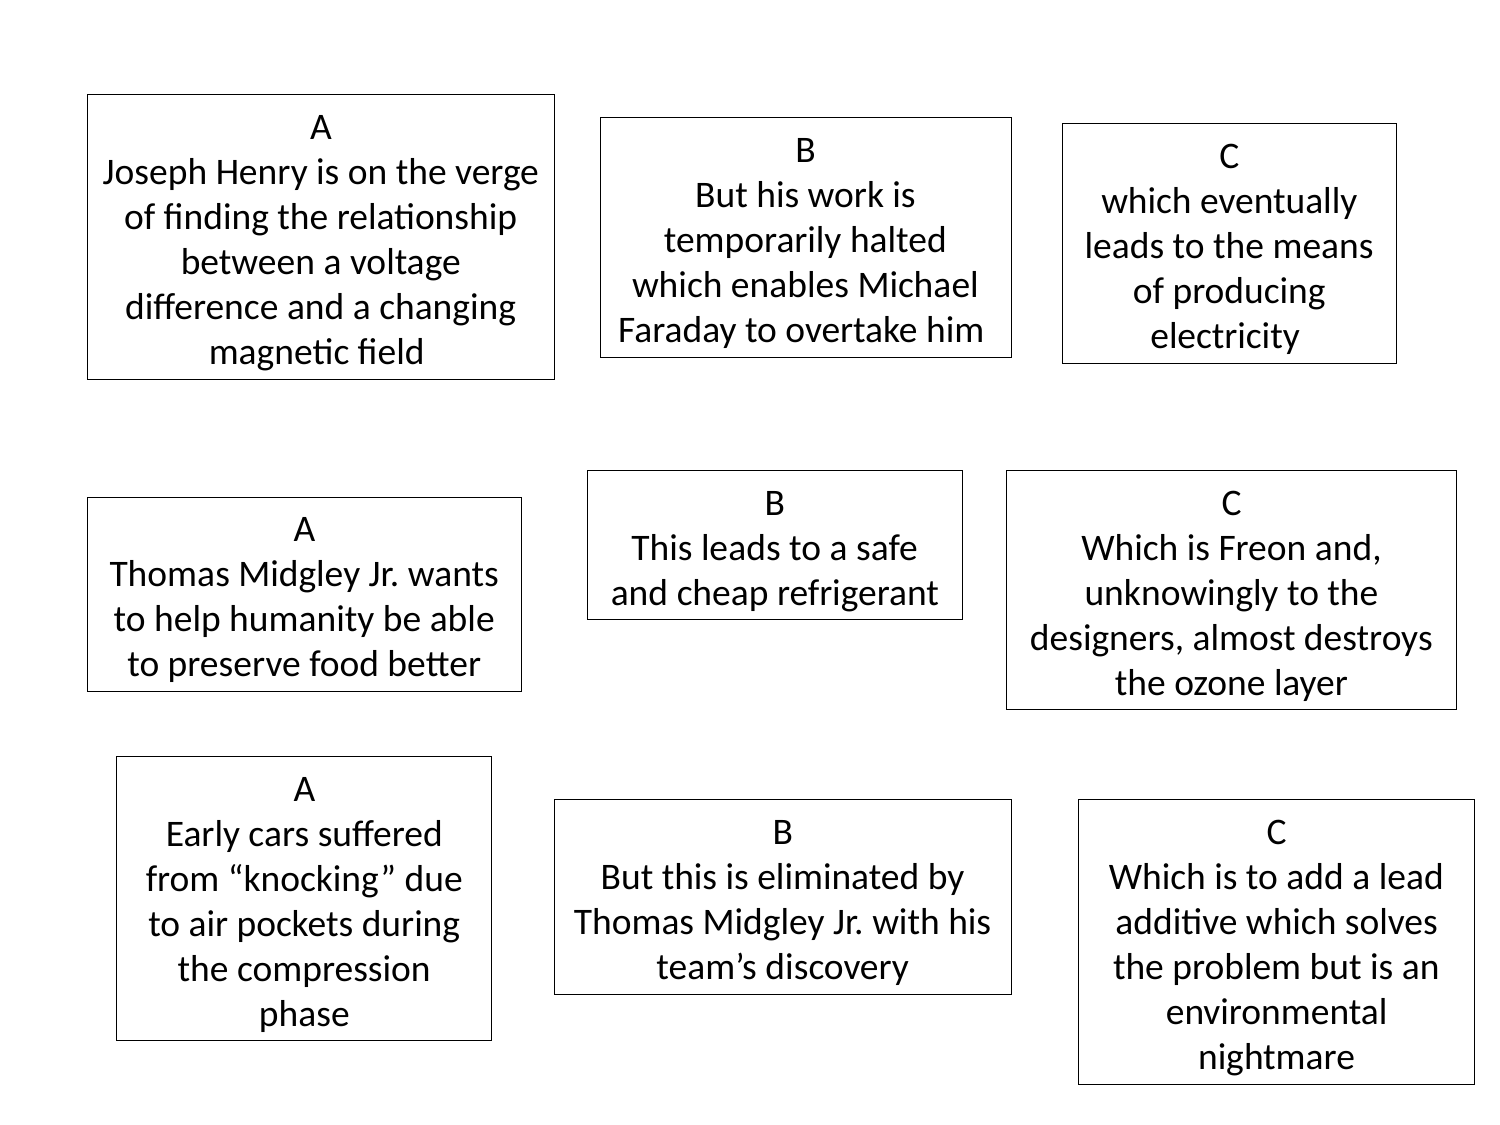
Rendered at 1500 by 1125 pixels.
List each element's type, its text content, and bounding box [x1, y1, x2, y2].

text_box A Early cars suffered from “knocking” due to air pockets during the compression phase [116, 756, 492, 1041]
text_box C Which is Freon and, unknowingly to the designers, almost destroys the ozone layer [1006, 470, 1457, 710]
text_box B This leads to a safe and cheap refrigerant [587, 470, 963, 620]
text_box B But his work is temporarily halted which enables Michael Faraday to overtake him [600, 117, 1012, 358]
text_box A Thomas Midgley Jr. wants to help humanity be able to preserve food better [87, 497, 522, 692]
text_box C Which is to add a lead additive which solves the problem but is an environmental nightmare [1078, 799, 1475, 1085]
text_box C which eventually leads to the means of producing electricity [1062, 123, 1397, 364]
text_box B But this is eliminated by Thomas Midgley Jr. with his team’s discovery [554, 799, 1012, 995]
text_box A Joseph Henry is on the verge of finding the relationship between a voltage difference and a changing magnetic field [87, 94, 555, 380]
